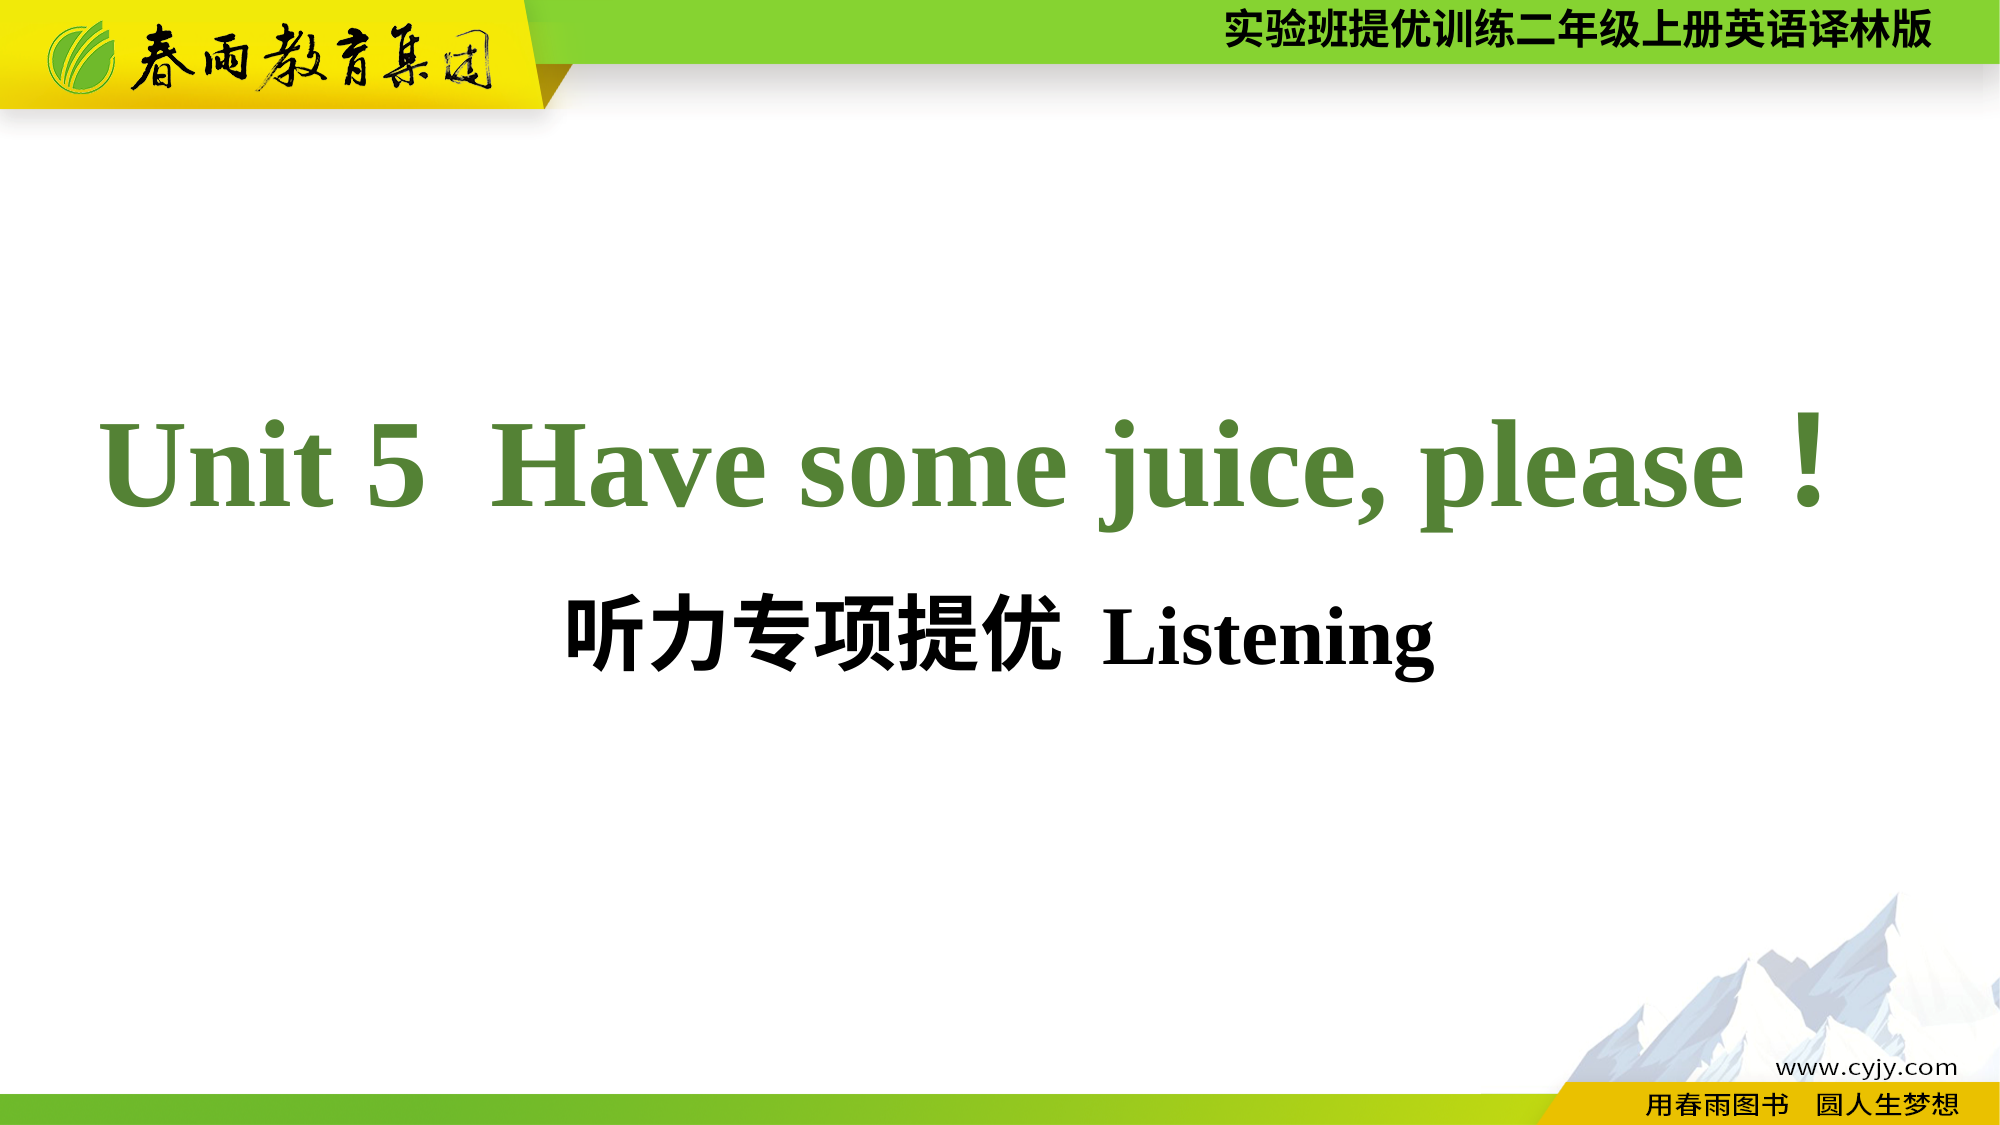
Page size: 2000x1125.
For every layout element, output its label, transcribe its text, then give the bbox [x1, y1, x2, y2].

text_box Unit 5 Have some juice, please！ 听力专项提优 Listening [0, 298, 2000, 689]
picture [0, 0, 2000, 298]
picture [0, 689, 2000, 1125]
